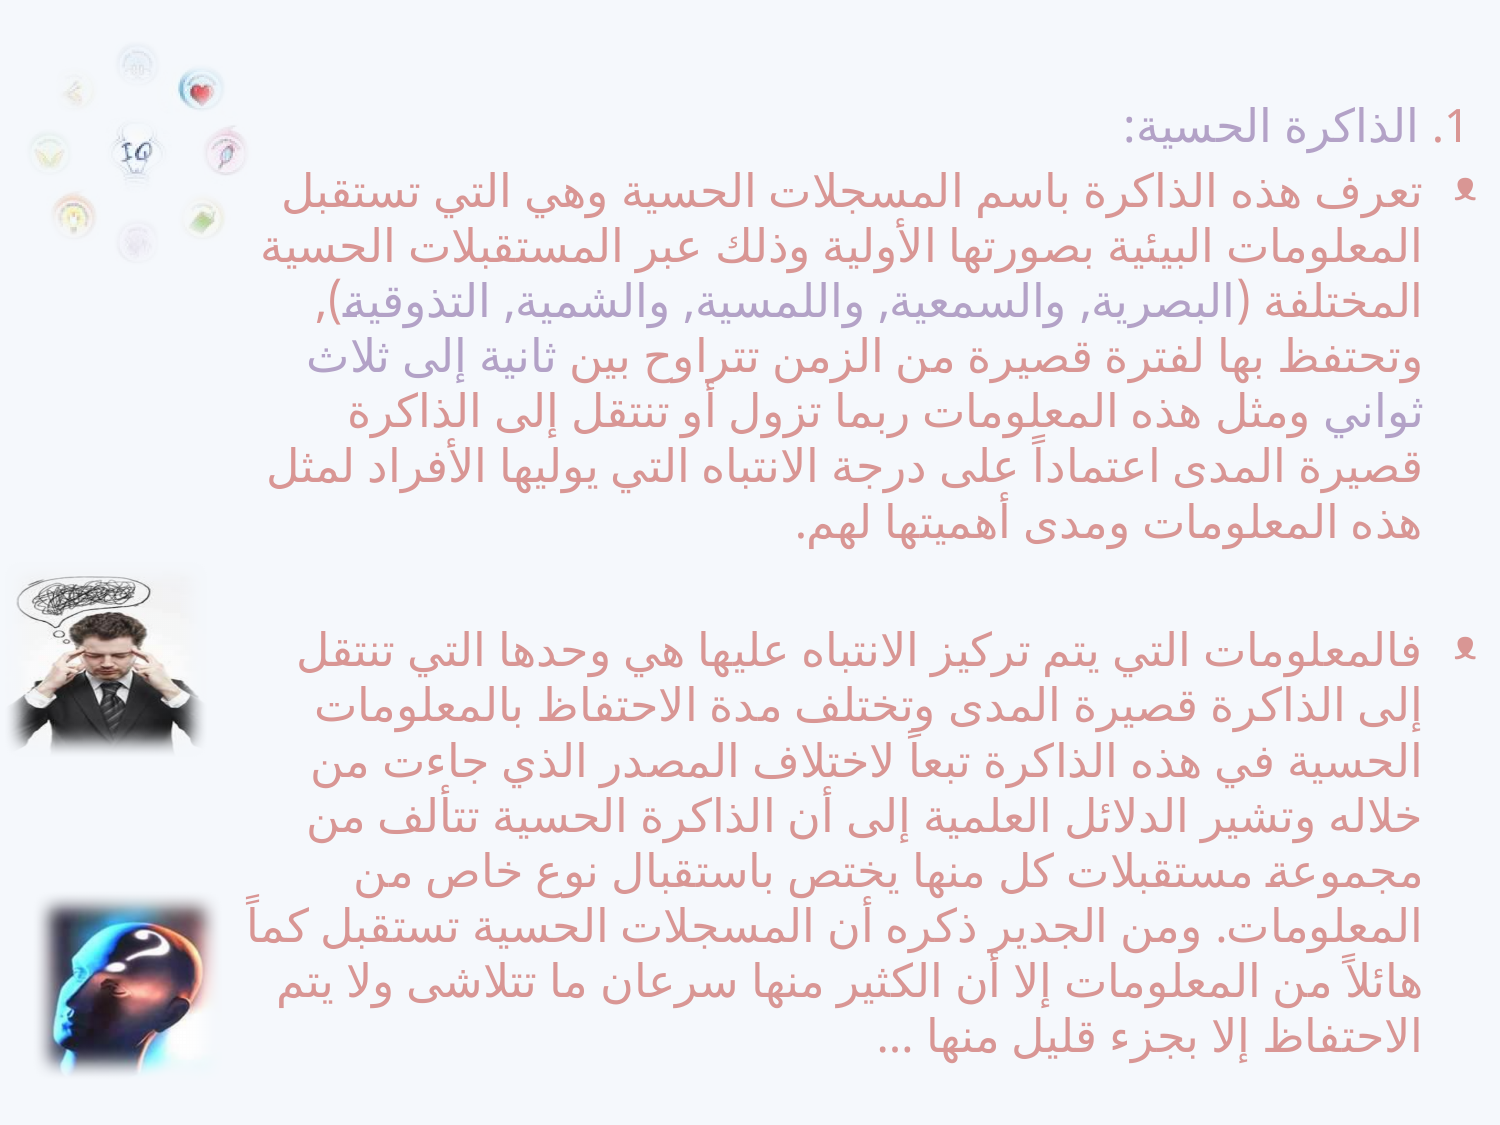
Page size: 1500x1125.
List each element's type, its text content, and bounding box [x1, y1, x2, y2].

picture [31, 890, 223, 1082]
picture [17, 30, 257, 270]
list 1. الذاكرة الحسية: تعرف هذه الذاكرة باسم المسجلات الحسية وهي التي تستقبل المعلومات البيئية بصورتها الأولية وذلك عبر المستقبلات الحسية المختلفة (البصرية, والسمعية, واللمسية, والشمية, التذوقية), وتحتفظ بها لفترة قصيرة من الزمن تتراوح بين ثانية إلى ثلاث ثواني ومثل هذه المعلومات ربما تزول أو تنتقل إلى الذاكرة قصيرة المدى اعتماداً على درجة الانتباه التي يوليها الأفراد لمثل هذه المعلومات ومدى أهميتها لهم. فالمعلومات التي يتم تركيز الانتباه عليها هي وحدها التي تنتقل إلى الذاكرة قصيرة المدى وتختلف مدة الاحتفاظ بالمعلومات الحسية في هذه الذاكرة تبعاً لاختلاف المصدر الذي جاءت من خلاله وتشير الدلائل العلمية إلى أن الذاكرة الحسية تتألف من مجموعة مستقبلات كل منها يختص باستقبال نوع خاص من المعلومات. ومن الجدير ذكره أن المسجلات الحسية تستقبل كماً هائلاً من المعلومات إلا أن الكثير منها سرعان ما تتلاشى ولا يتم الاحتفاظ إلا بجزء قليل منها … [208, 89, 1485, 1081]
picture [3, 559, 209, 760]
